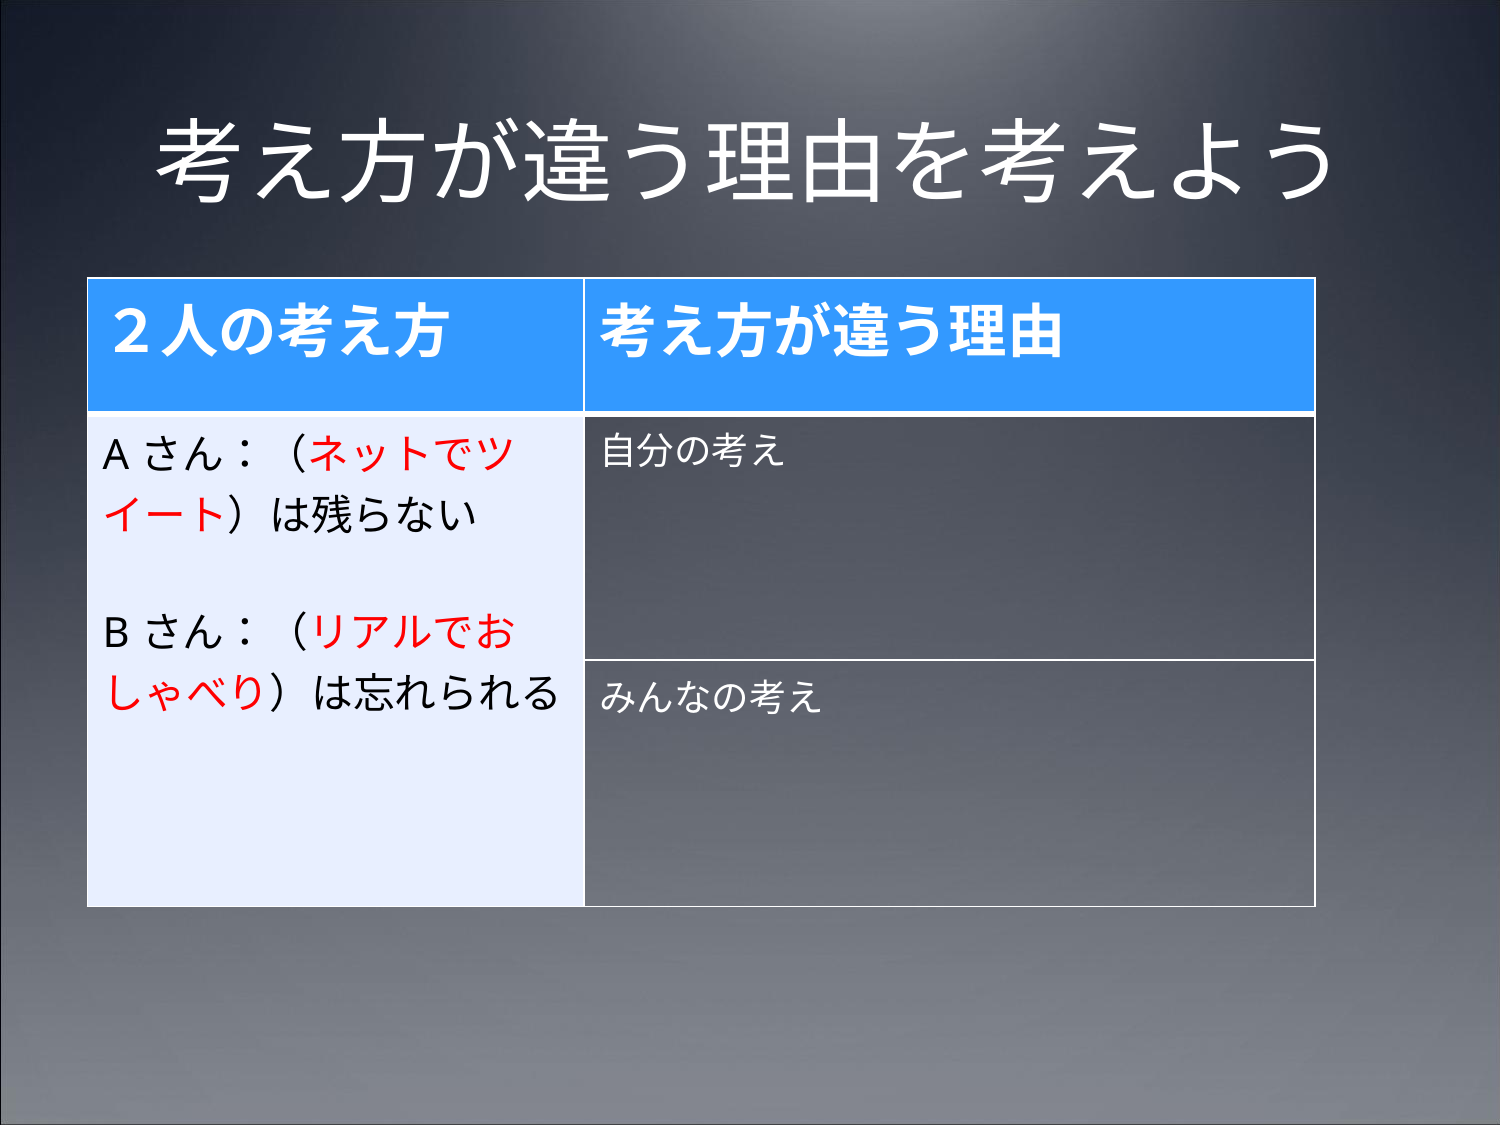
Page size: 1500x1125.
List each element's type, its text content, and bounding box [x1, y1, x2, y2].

text_box 考え方が違う理由を考えよう [139, 96, 1362, 221]
table_header 考え方が違う理由 [585, 279, 1314, 411]
table_cell Aさん：（ネットでツイート）は残らない Bさん：（リアルでおしゃべり）は忘れられる [88, 417, 583, 906]
table_cell みんなの考え [585, 661, 1314, 906]
table_cell 自分の考え [585, 417, 1314, 659]
picture [0, 0, 1500, 1125]
table_header ２人の考え方 [88, 279, 583, 411]
